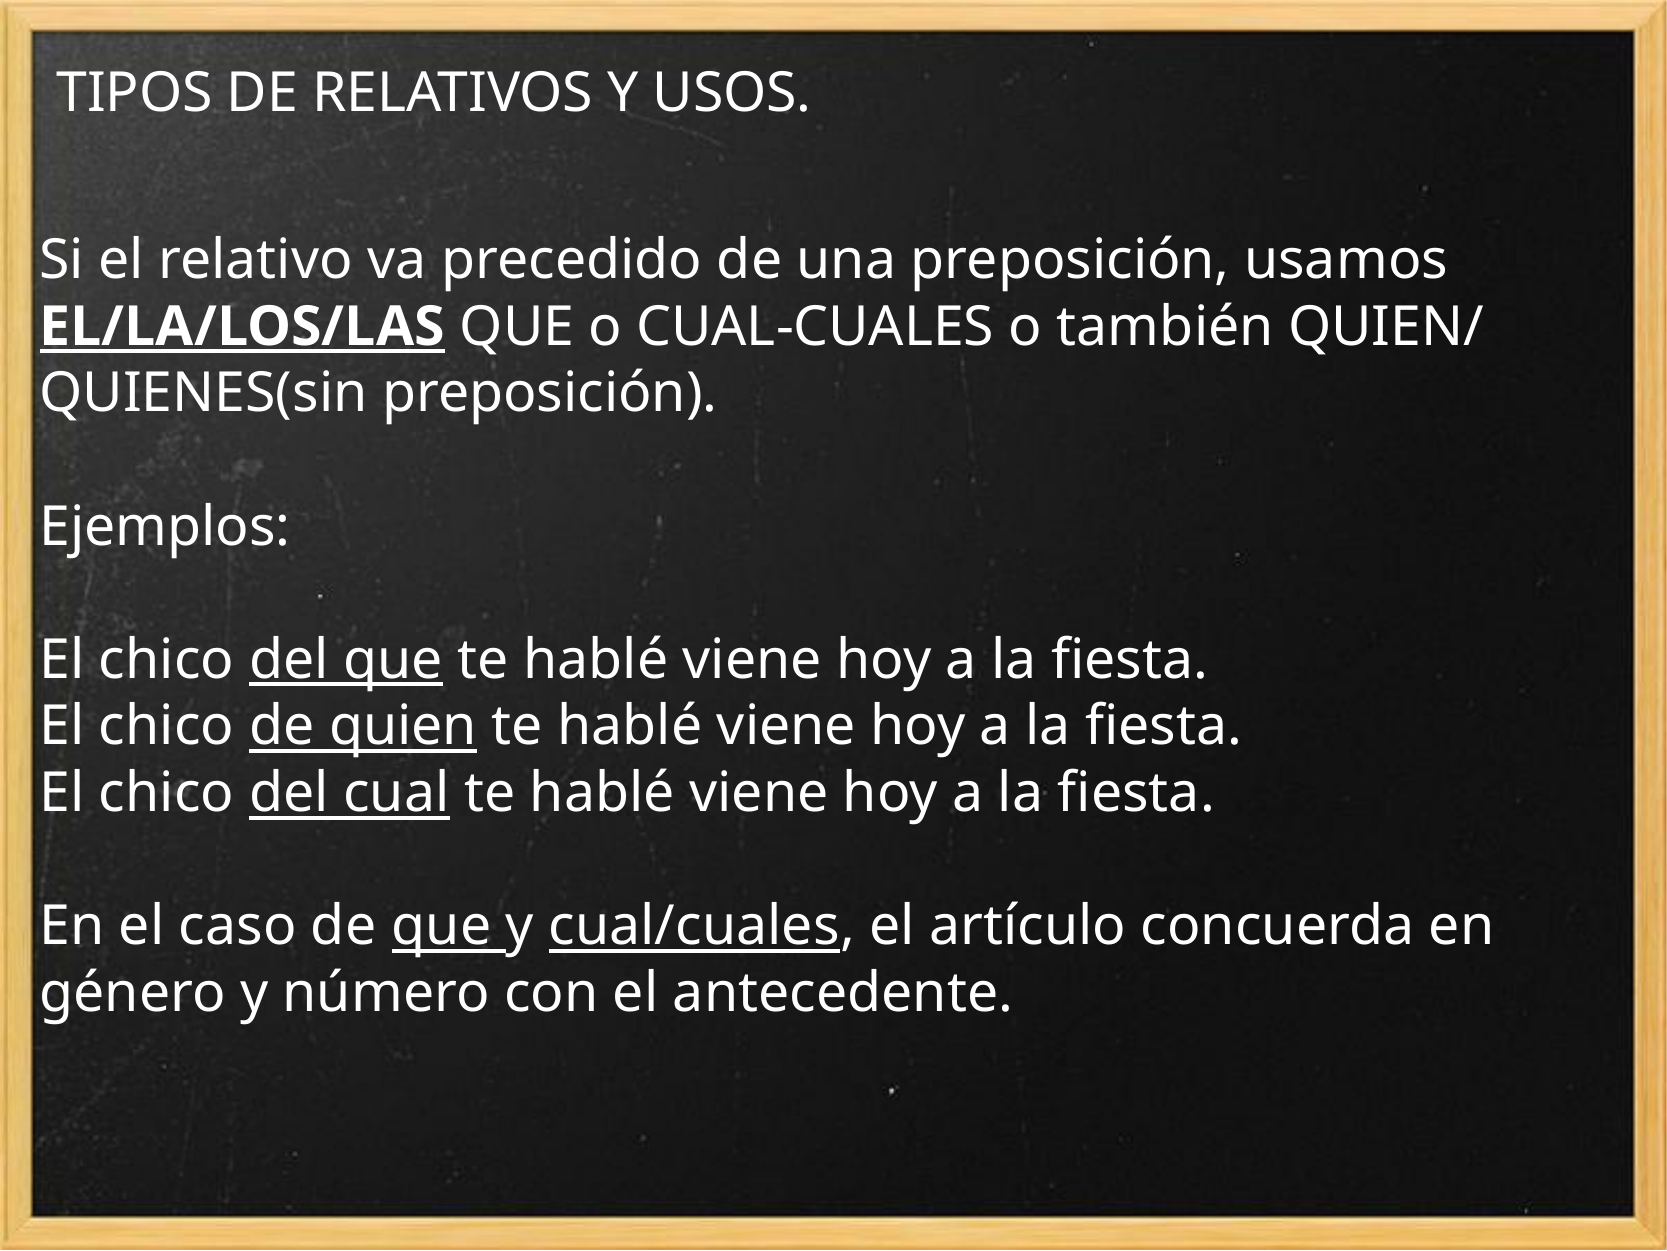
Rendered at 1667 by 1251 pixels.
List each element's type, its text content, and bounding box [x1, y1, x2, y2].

picture [0, 0, 1667, 1250]
title TIPOS DE RELATIVOS Y USOS. [50, 50, 1630, 213]
list Si el relativo va precedido de una preposición, usamos EL/LA/LOS/LAS QUE o CUAL-CUALES o también QUIEN/ QUIENES(sin preposición). Ejemplos: El chico del que te hablé viene hoy a la fiesta. El chico de quien te hablé viene hoy a la fiesta. El chico del cual te hablé viene hoy a la fiesta. En el caso de que y cual/cuales, el artículo concuerda en género y número con el antecedente. [33, 216, 1612, 1129]
